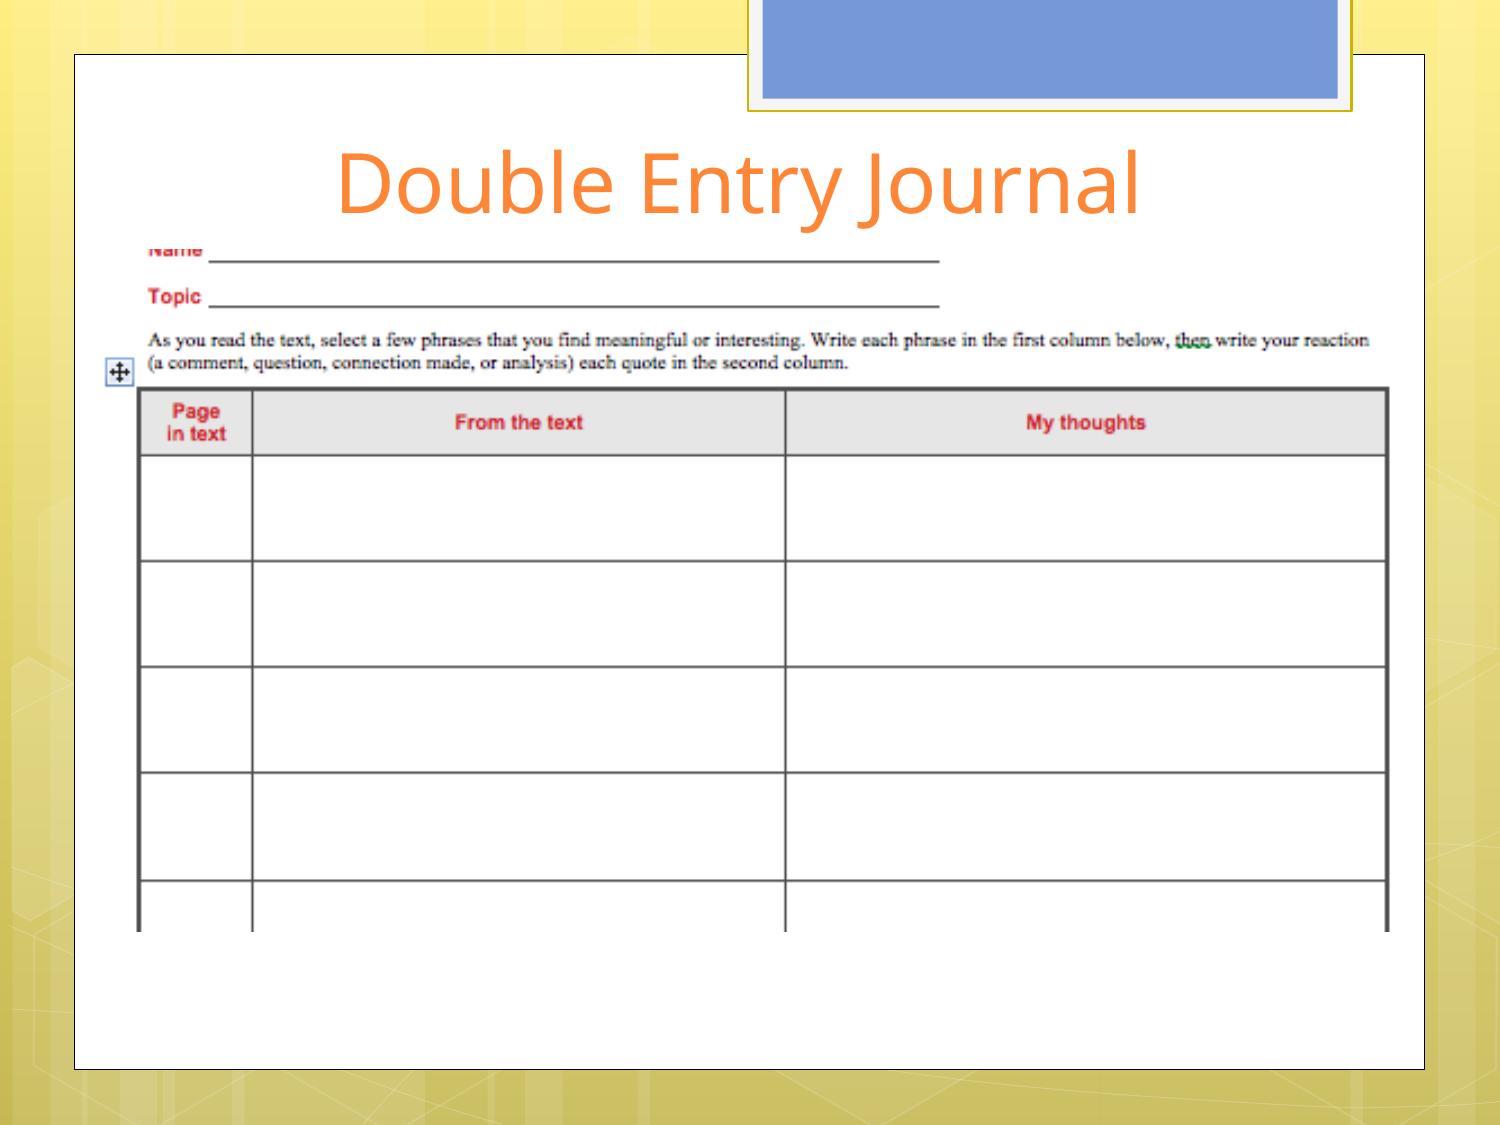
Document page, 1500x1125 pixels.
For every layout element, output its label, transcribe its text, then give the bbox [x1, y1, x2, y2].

title Double Entry Journal [162, 50, 1315, 238]
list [99, 249, 1417, 932]
